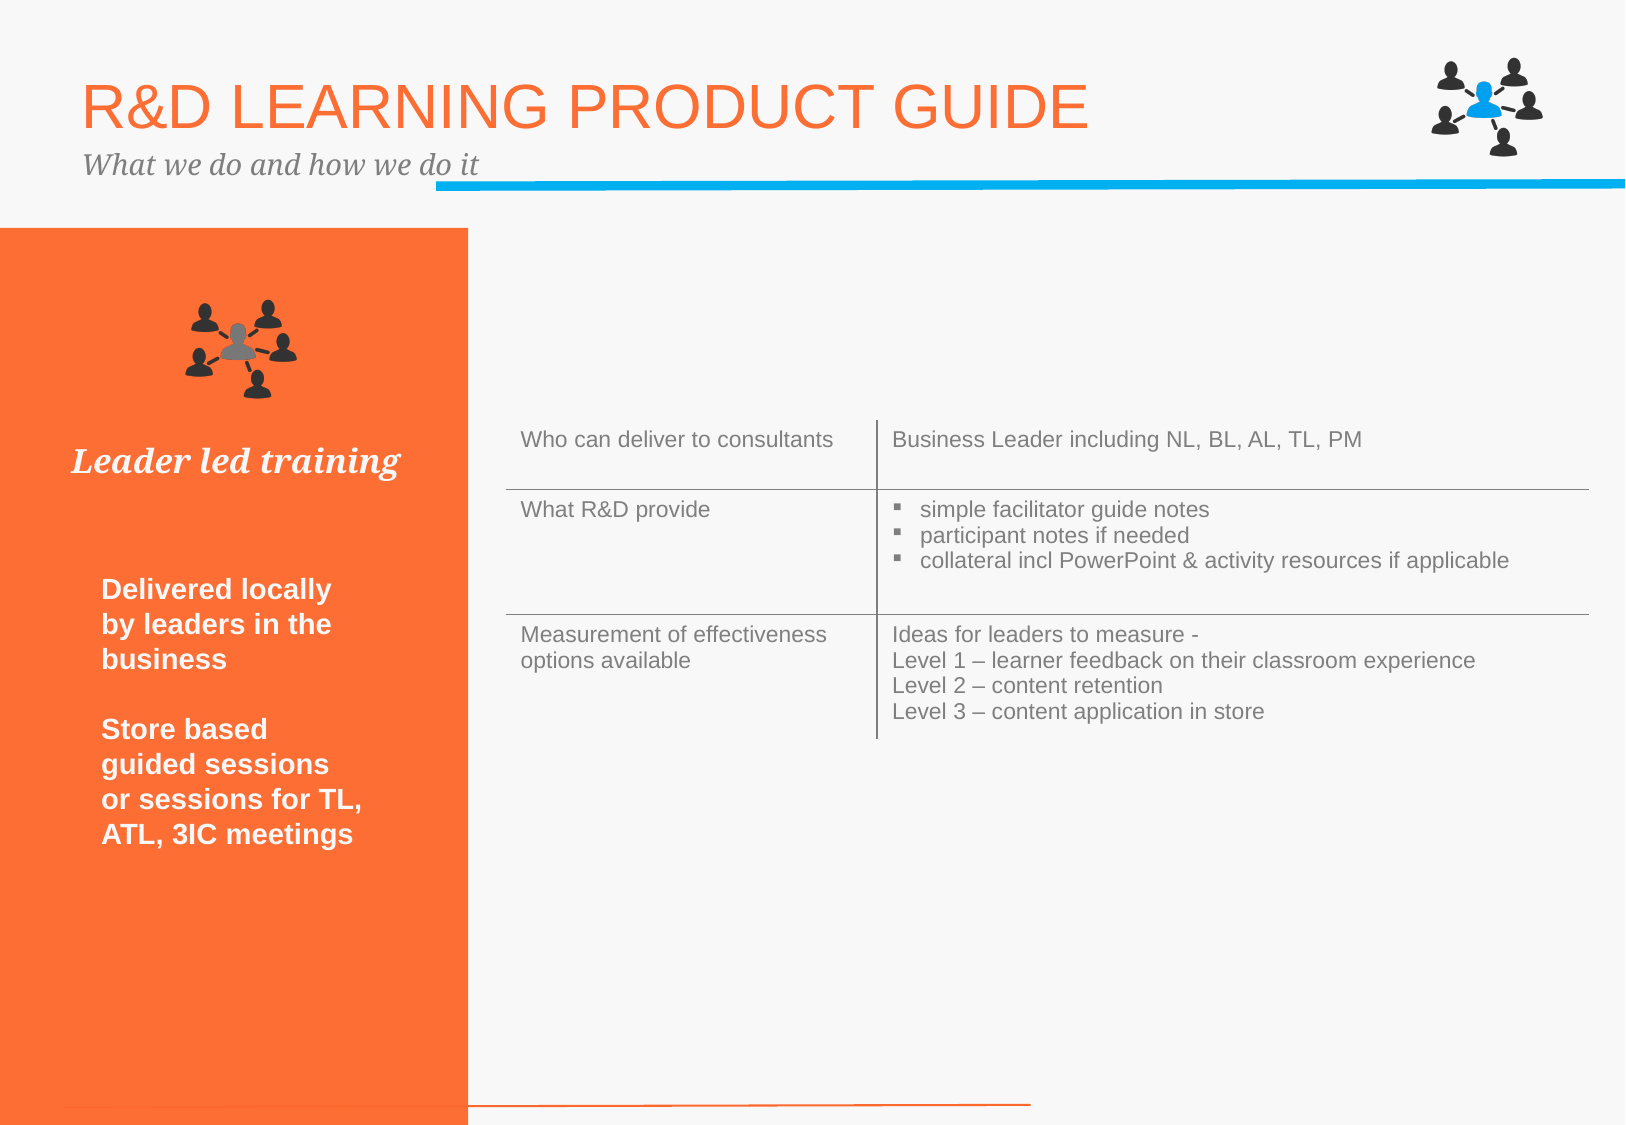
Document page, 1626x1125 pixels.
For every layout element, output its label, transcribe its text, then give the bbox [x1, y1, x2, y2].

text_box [63, 1104, 1031, 1108]
table_header Who can deliver to consultants [506, 420, 876, 489]
list Leader led training [64, 432, 417, 511]
table_header Business Leader including NL, BL, AL, TL, PM [878, 420, 1589, 489]
list What we do and how we do it [81, 139, 1544, 228]
picture [183, 292, 298, 406]
picture [1429, 50, 1544, 165]
title R&D Learning product guide [81, 75, 1424, 139]
table_cell Ideas for leaders to measure - Level 1 – learner feedback on their classroom experience Level 2 – content retention Level 3 – content application in store [878, 615, 1589, 739]
text_box [0, 226, 470, 1125]
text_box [436, 183, 1625, 187]
text_box Delivered locally by leaders in the business Store based guided sessions or sessions for TL, ATL, 3IC meetings [100, 570, 368, 851]
table_cell Measurement of effectiveness options available [506, 615, 876, 739]
table_cell What R&D provide [506, 490, 876, 614]
table_cell simple facilitator guide notes participant notes if needed collateral incl PowerPoint & activity resources if applicable [878, 490, 1589, 614]
